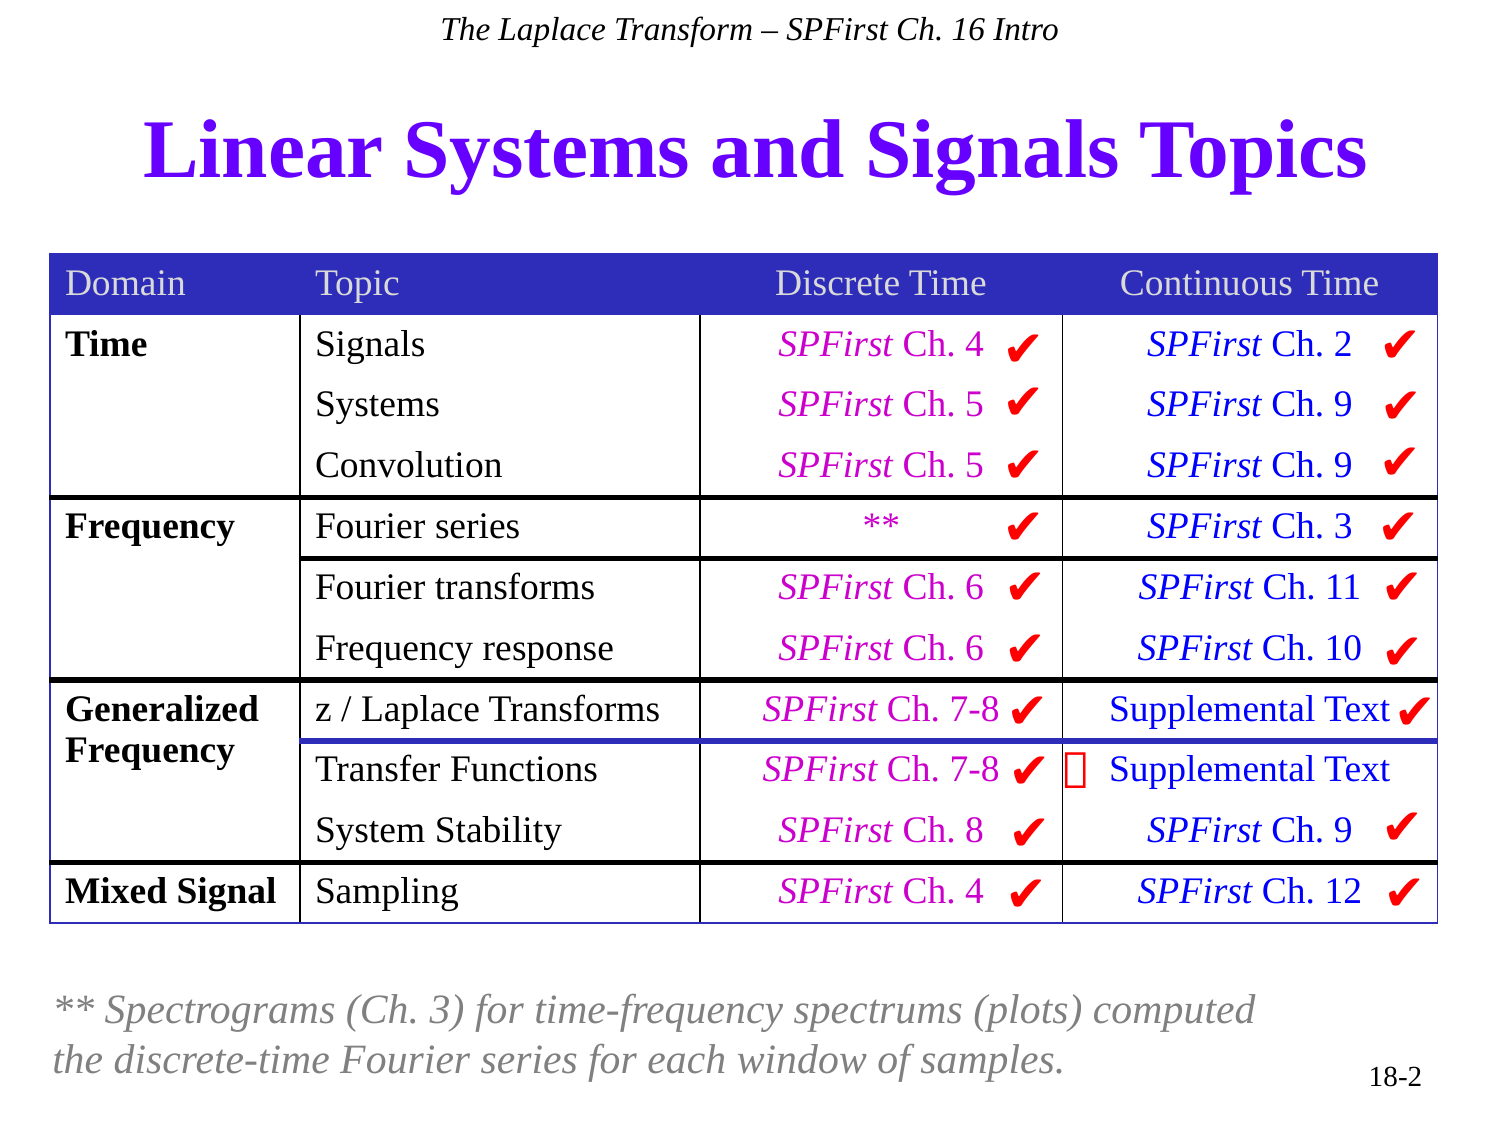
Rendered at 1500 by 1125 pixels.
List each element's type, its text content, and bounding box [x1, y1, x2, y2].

table_cell Transfer Functions [301, 744, 699, 802]
table_cell Signals [301, 315, 699, 376]
table_header Domain [51, 255, 300, 315]
table_cell Convolution [301, 437, 699, 495]
table_cell SPFirst Ch. 6 [701, 561, 982, 619]
table_cell Mixed Signal [51, 865, 299, 922]
table_cell SPFirst Ch. 5 [701, 376, 982, 437]
table_cell SPFirst Ch. 8 [701, 802, 982, 860]
text_box ** Spectrograms (Ch. 3) for time-frequency spectrums (plots) computed the discrete-time Fourier series for each window of samples. [37, 974, 1325, 1090]
table_cell z / Laplace Transforms [301, 683, 699, 738]
table_cell SPFirst Ch. 5 [701, 437, 982, 495]
title Linear Systems and Signals Topics [75, 55, 1438, 238]
table_cell SPFirst Ch. 7-8 [701, 683, 982, 738]
table_cell Frequency [51, 500, 299, 677]
table_cell System Stability [301, 802, 699, 860]
table_cell Systems [301, 376, 699, 437]
table_header Discrete Time [700, 255, 1062, 315]
table_cell ** [701, 500, 982, 556]
table_cell Frequency response [301, 619, 699, 677]
table_cell Fourier series [301, 500, 699, 556]
table_cell SPFirst Ch. 4 [701, 865, 982, 922]
table_cell SPFirst Ch. 7-8 [701, 744, 982, 802]
text_box The Laplace Transform – SPFirst Ch. 16 Intro [0, 0, 1500, 55]
table_cell Generalized Frequency [51, 683, 299, 860]
table_cell SPFirst Ch. 4 [701, 315, 982, 376]
table_header Topic [300, 255, 700, 315]
table_header Continuous Time [1062, 255, 1437, 303]
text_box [987, 304, 1455, 930]
table_cell Time [51, 315, 299, 495]
table_cell Sampling [301, 865, 699, 922]
table_cell Fourier transforms [301, 561, 699, 619]
slide_number 18-2 [1124, 1049, 1438, 1125]
table_cell SPFirst Ch. 6 [701, 619, 982, 677]
